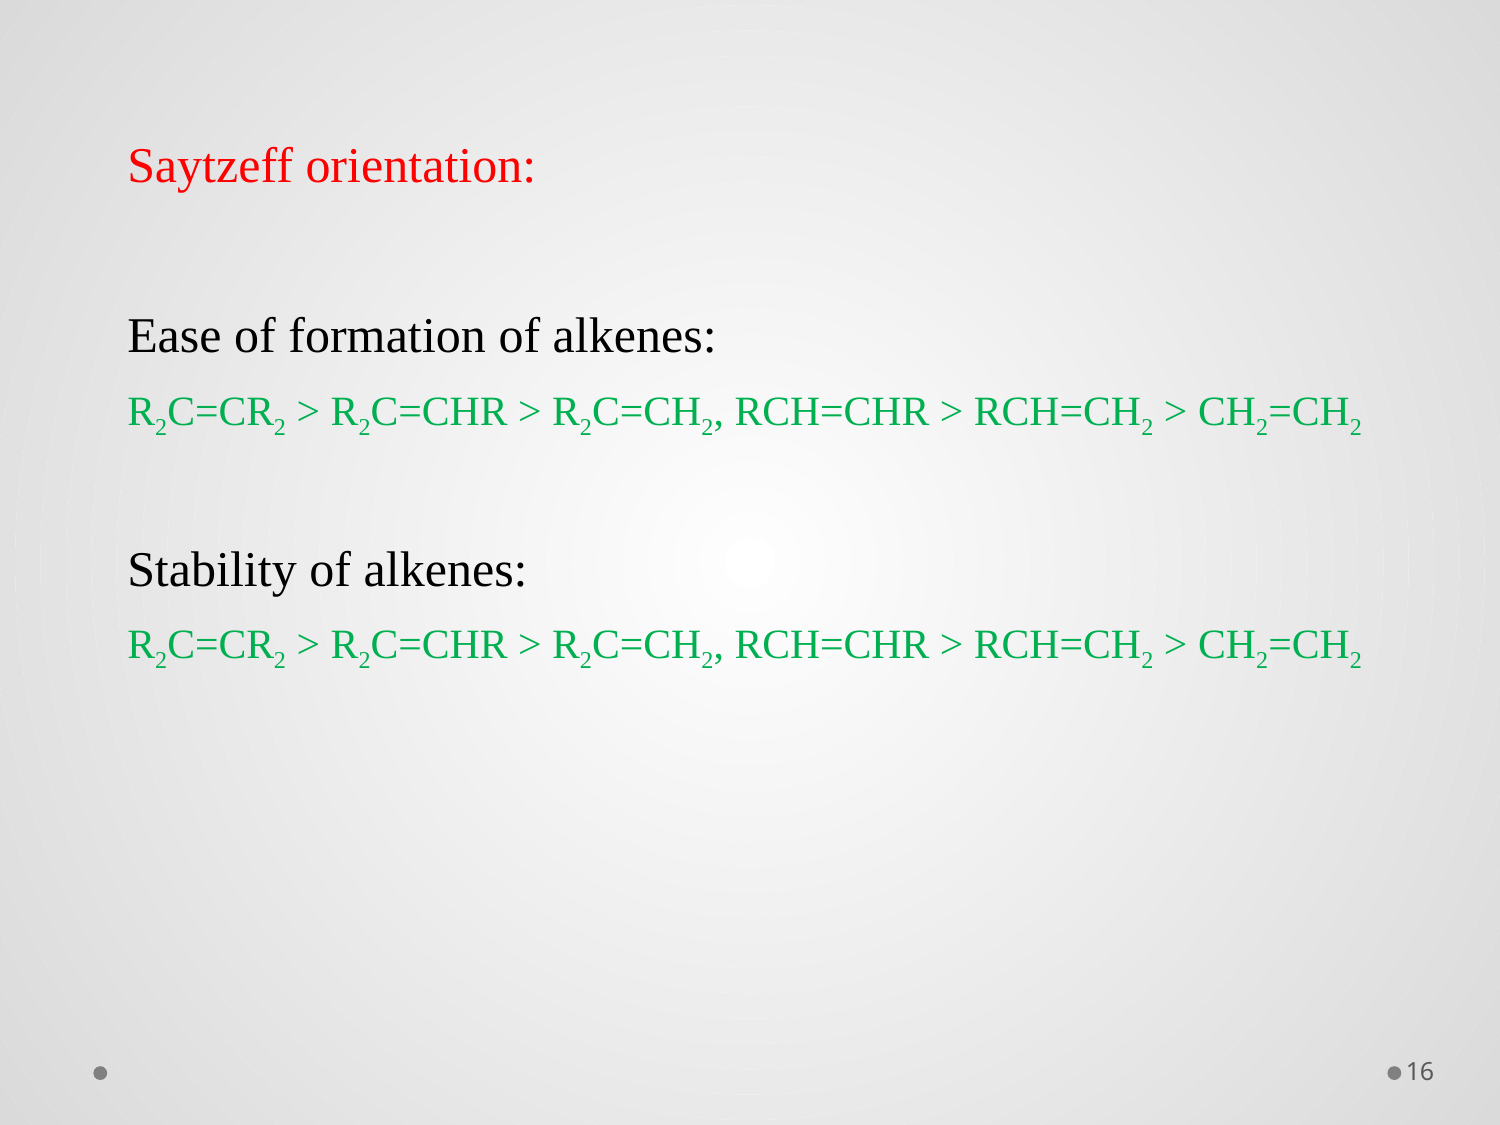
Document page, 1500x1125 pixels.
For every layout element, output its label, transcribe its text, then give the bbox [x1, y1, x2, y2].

text_box Saytzeff orientation: Ease of formation of alkenes: R2C=CR2 > R2C=CHR > R2C=CH2, RCH=CHR > RCH=CH2 > CH2=CH2 Stability of alkenes: R2C=CR2 > R2C=CHR > R2C=CH2, RCH=CHR > RCH=CH2 > CH2=CH2 [112, 125, 1413, 681]
slide_number 16 [1401, 1042, 1494, 1103]
